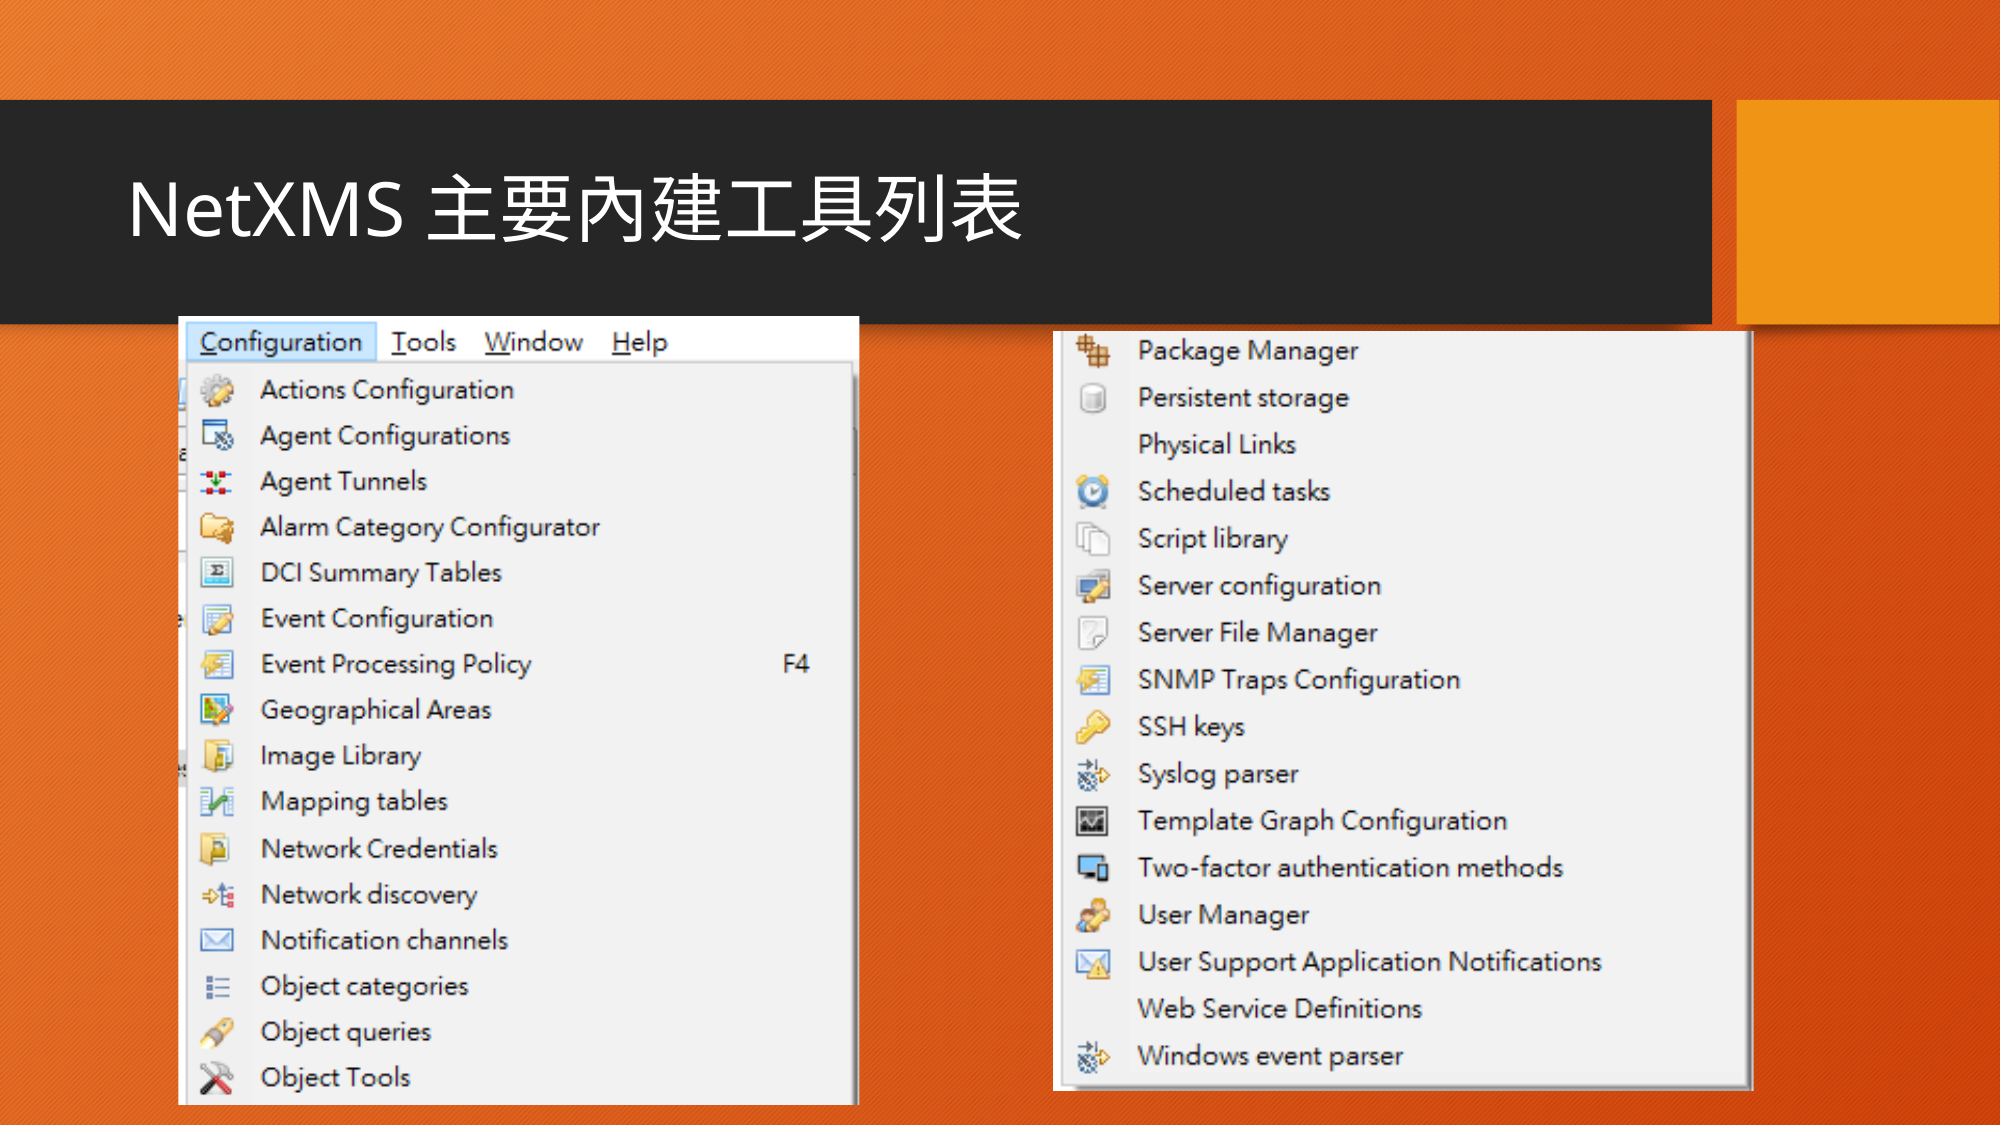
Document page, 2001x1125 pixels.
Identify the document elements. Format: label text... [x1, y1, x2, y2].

title NetXMS主要內建工具列表 [111, 123, 1689, 301]
picture [0, 316, 2000, 1105]
